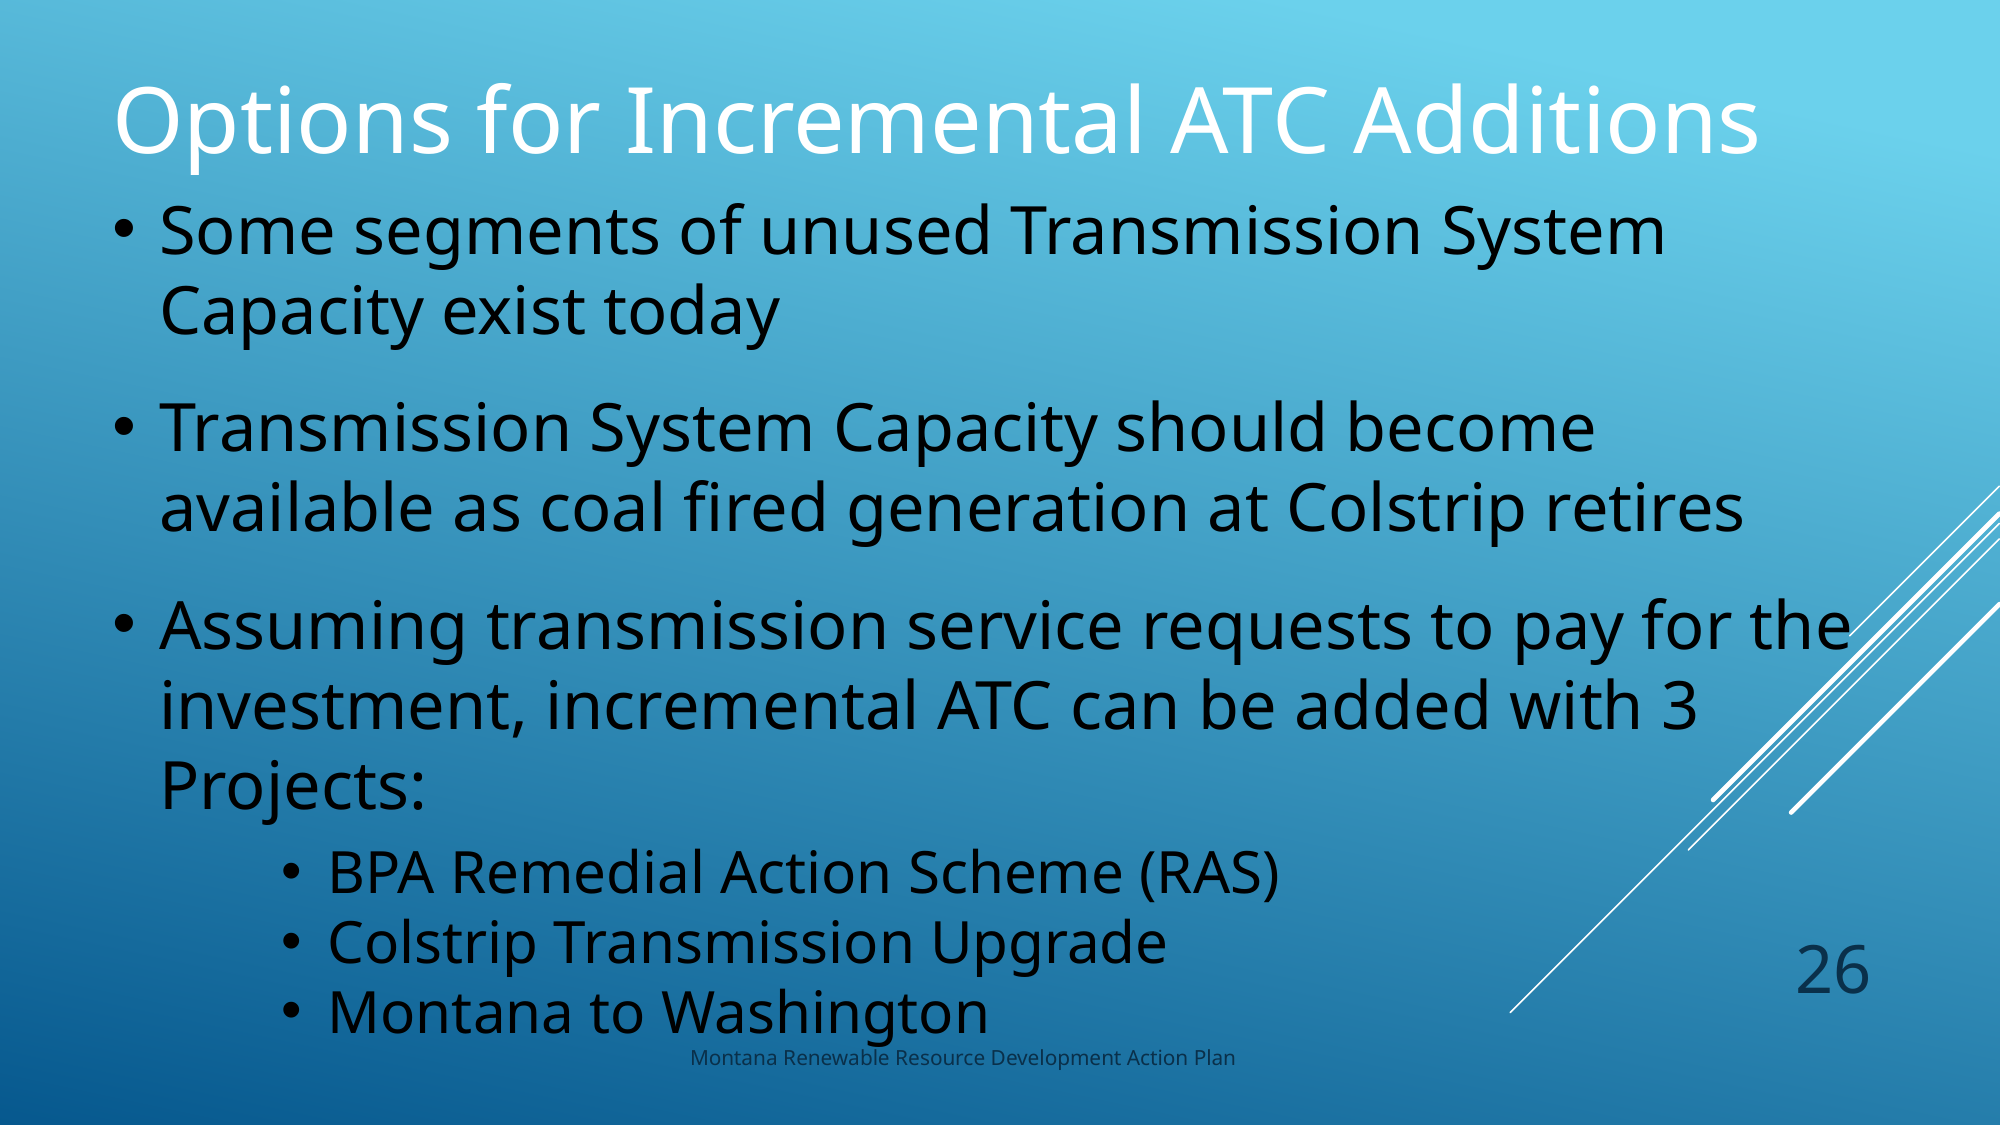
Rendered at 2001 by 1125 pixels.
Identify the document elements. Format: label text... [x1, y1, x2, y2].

text_box Some segments of unused Transmission System Capacity exist today Transmission System Capacity should become available as coal fired generation at Colstrip retires Assuming transmission service requests to pay for the investment, incremental ATC can be added with 3 Projects: BPA Remedial Action Scheme (RAS) Colstrip Transmission Upgrade Montana to Washington [97, 180, 1881, 1125]
slide_number 26 [1881, 915, 1888, 1025]
text_box Options for Incremental ATC Additions [97, 54, 1861, 179]
